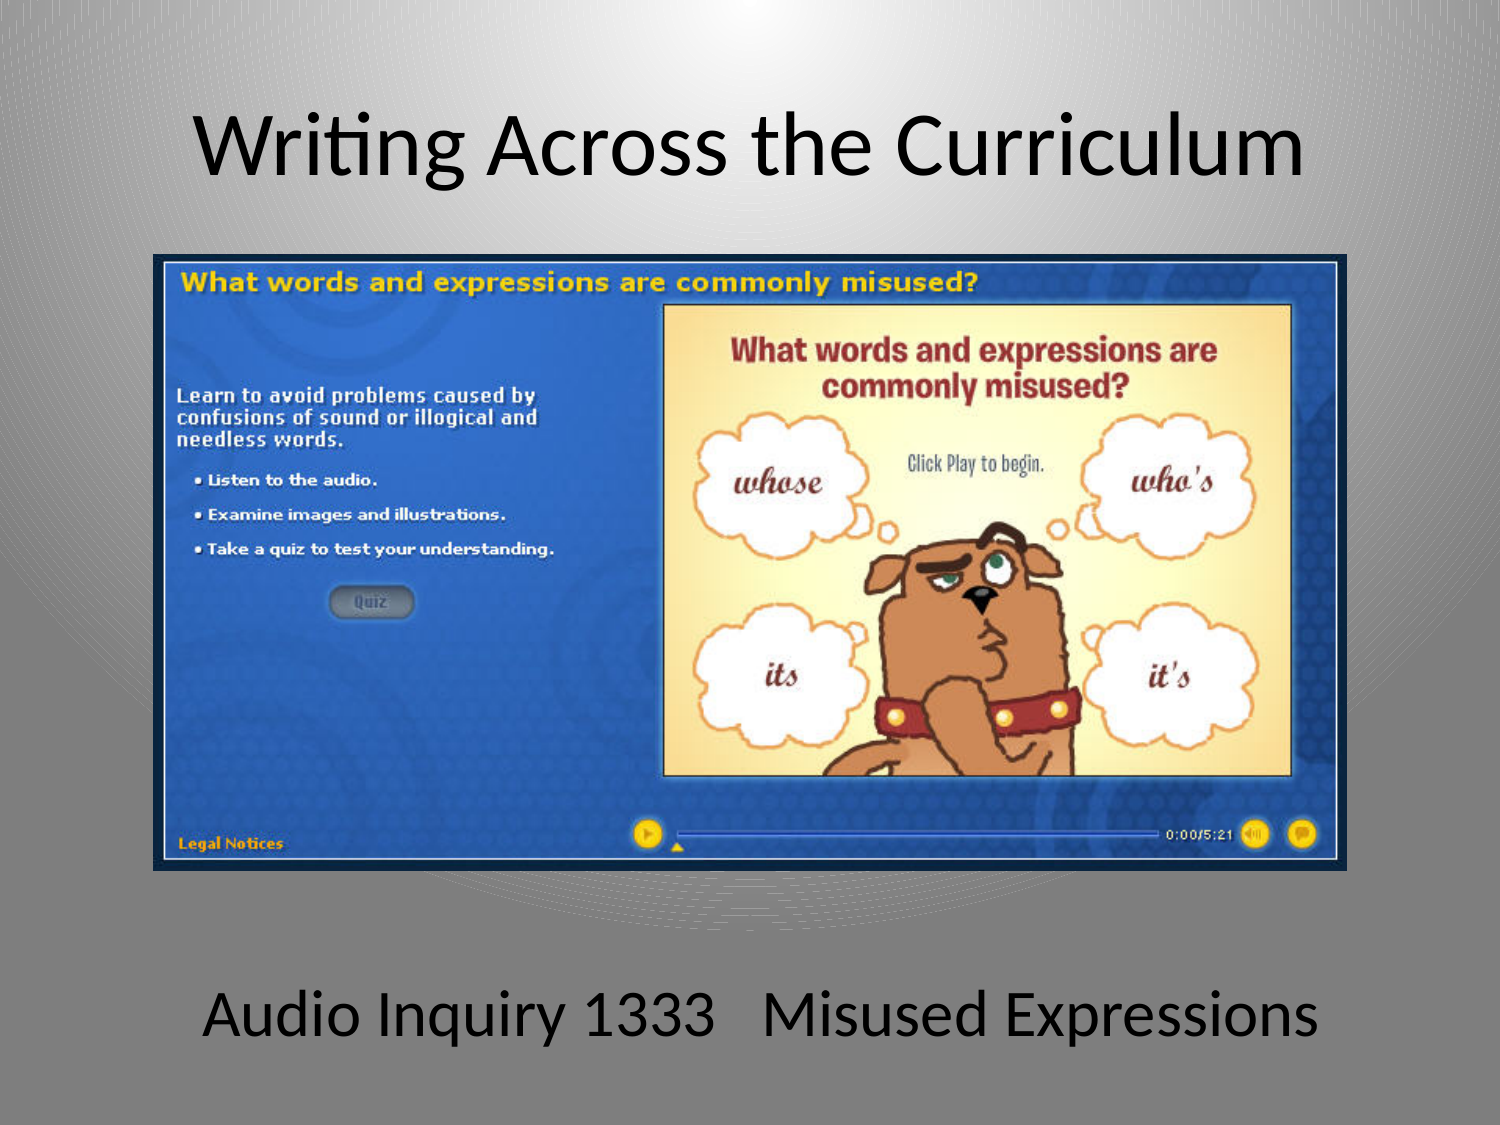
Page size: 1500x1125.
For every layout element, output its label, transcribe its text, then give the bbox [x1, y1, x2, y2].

title Writing Across the Curriculum [75, 45, 1425, 233]
list Audio Inquiry 1333: Misused Expressions [87, 249, 1438, 1018]
picture [153, 254, 1347, 871]
text_box Audio Inquiry 1333 Misused Expressions [187, 962, 1400, 1058]
